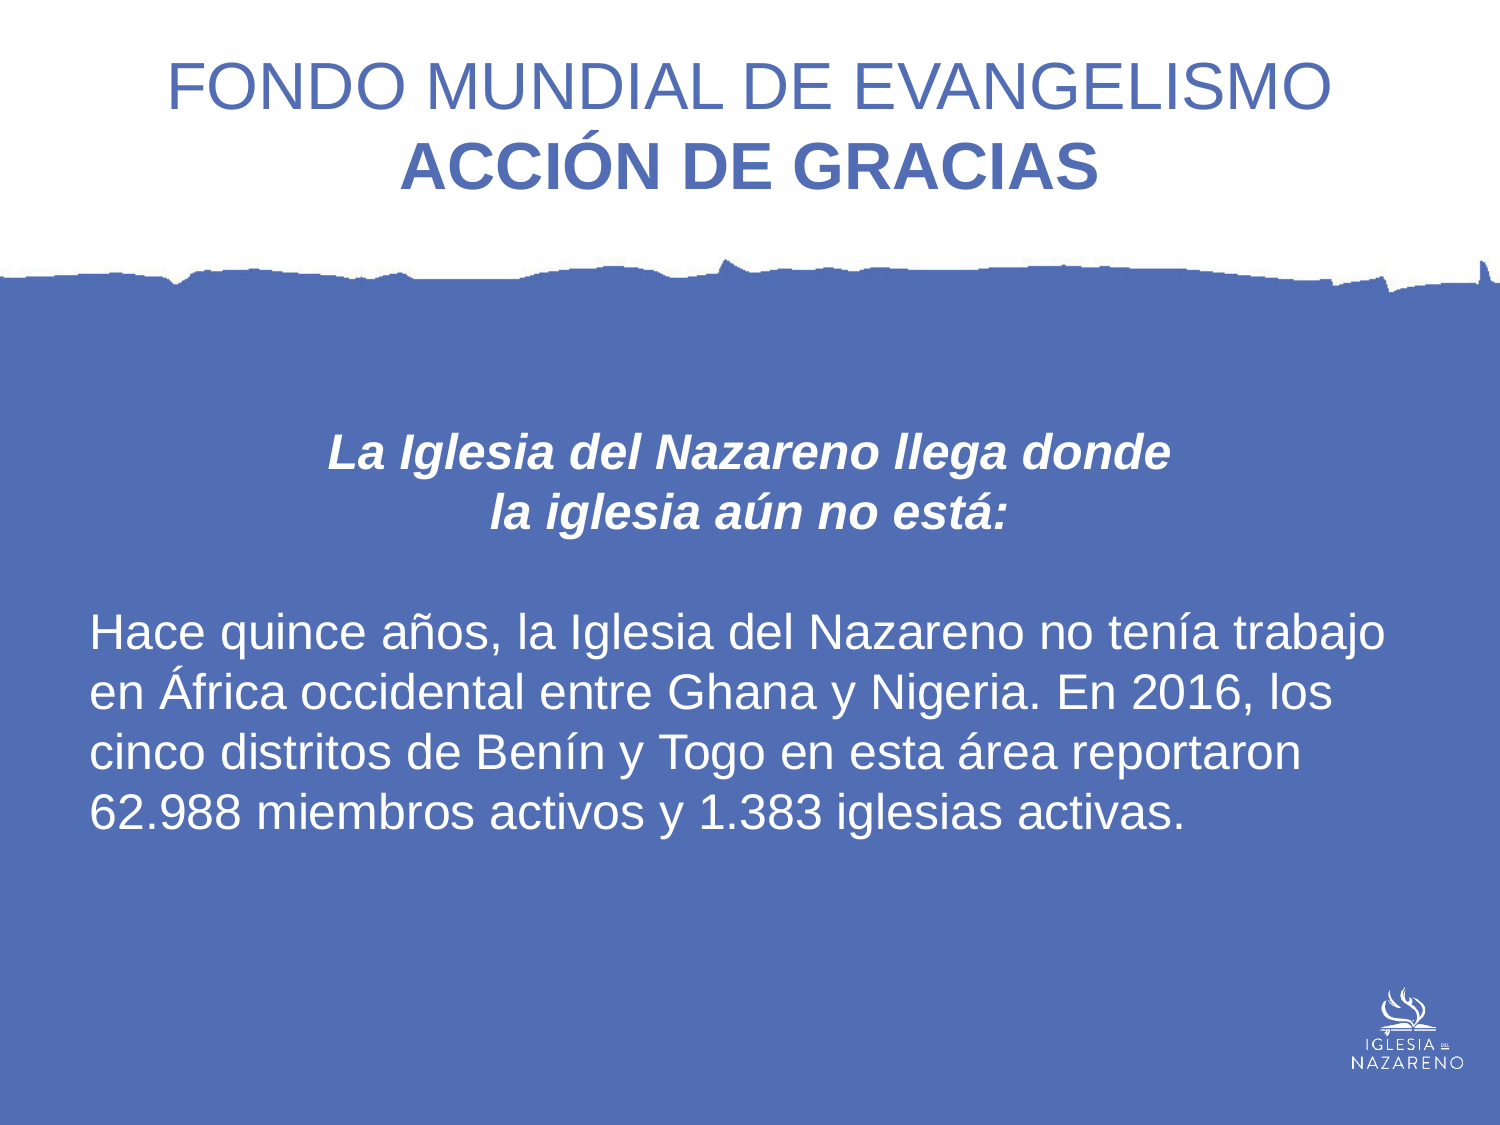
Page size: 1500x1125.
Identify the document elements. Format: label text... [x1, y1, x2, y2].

picture [0, 0, 1500, 1125]
text_box Fondo Mundial de Evangelismo Acción de Gracias [12, 35, 1488, 211]
text_box La Iglesia del Nazareno llega donde la iglesia aún no está: Hace quince años, la Iglesia del Nazareno no tenía trabajo en África occidental entre Ghana y Nigeria. En 2016, los cinco distritos de Benín y Togo en esta área reportaron 62.988 miembros activos y 1.383 iglesias activas. [74, 412, 1425, 848]
